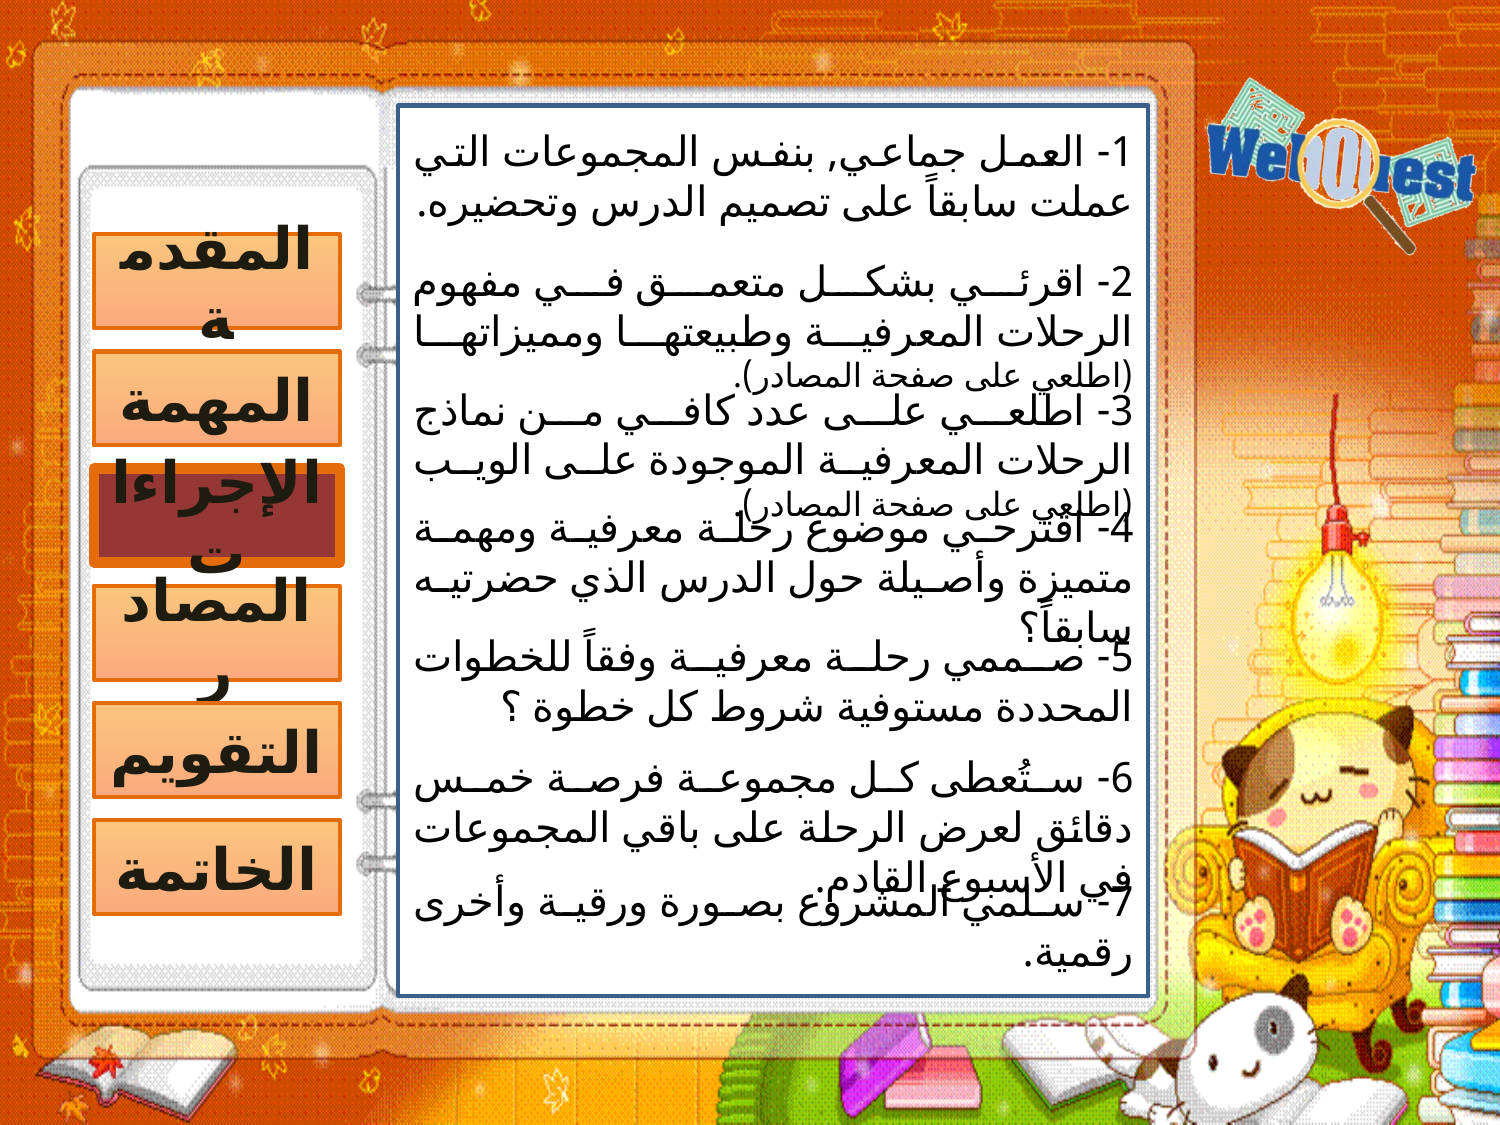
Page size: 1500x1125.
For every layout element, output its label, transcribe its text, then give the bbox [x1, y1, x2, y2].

text_box 7- سلمي المشروع بصورة ورقية وأخرى رقمية. [398, 867, 1149, 982]
text_box 2- اقرئي بشكل متعمق في مفهوم الرحلات المعرفية وطبيعتها ومميزاتها (اطلعي على صفحة المصادر). [398, 247, 1149, 376]
text_box 1- العمل جماعي, بنفس المجموعات التي عملت سابقاً على تصميم الدرس وتحضيره. [398, 117, 1149, 232]
text_box 6- ستُعطى كل مجموعة فرصة خمس دقائق لعرض الرحلة على باقي المجموعات في الأسبوع القادم. [398, 742, 1149, 867]
text_box التقويم [92, 701, 342, 799]
text_box [396, 103, 1150, 998]
text_box المهمة [92, 349, 342, 447]
text_box 4- اقترحي موضوع رحلة معرفية ومهمة متميزة وأصيلة حول الدرس الذي حضرتيه سابقاً؟ [398, 493, 1149, 622]
text_box الخاتمة [92, 818, 342, 916]
picture [0, 0, 1500, 1125]
text_box المقدمة [92, 232, 342, 330]
text_box الإجراءات [92, 467, 342, 564]
text_box المصادر [92, 584, 342, 682]
text_box 3- اطلعي على عدد كافي من نماذج الرحلات المعرفية الموجودة على الويب (اطلعي على صفحة المصادر). [398, 376, 1149, 493]
text_box 5- صممي رحلة معرفية وفقاً للخطوات المحددة مستوفية شروط كل خطوة ؟ [398, 622, 1149, 737]
